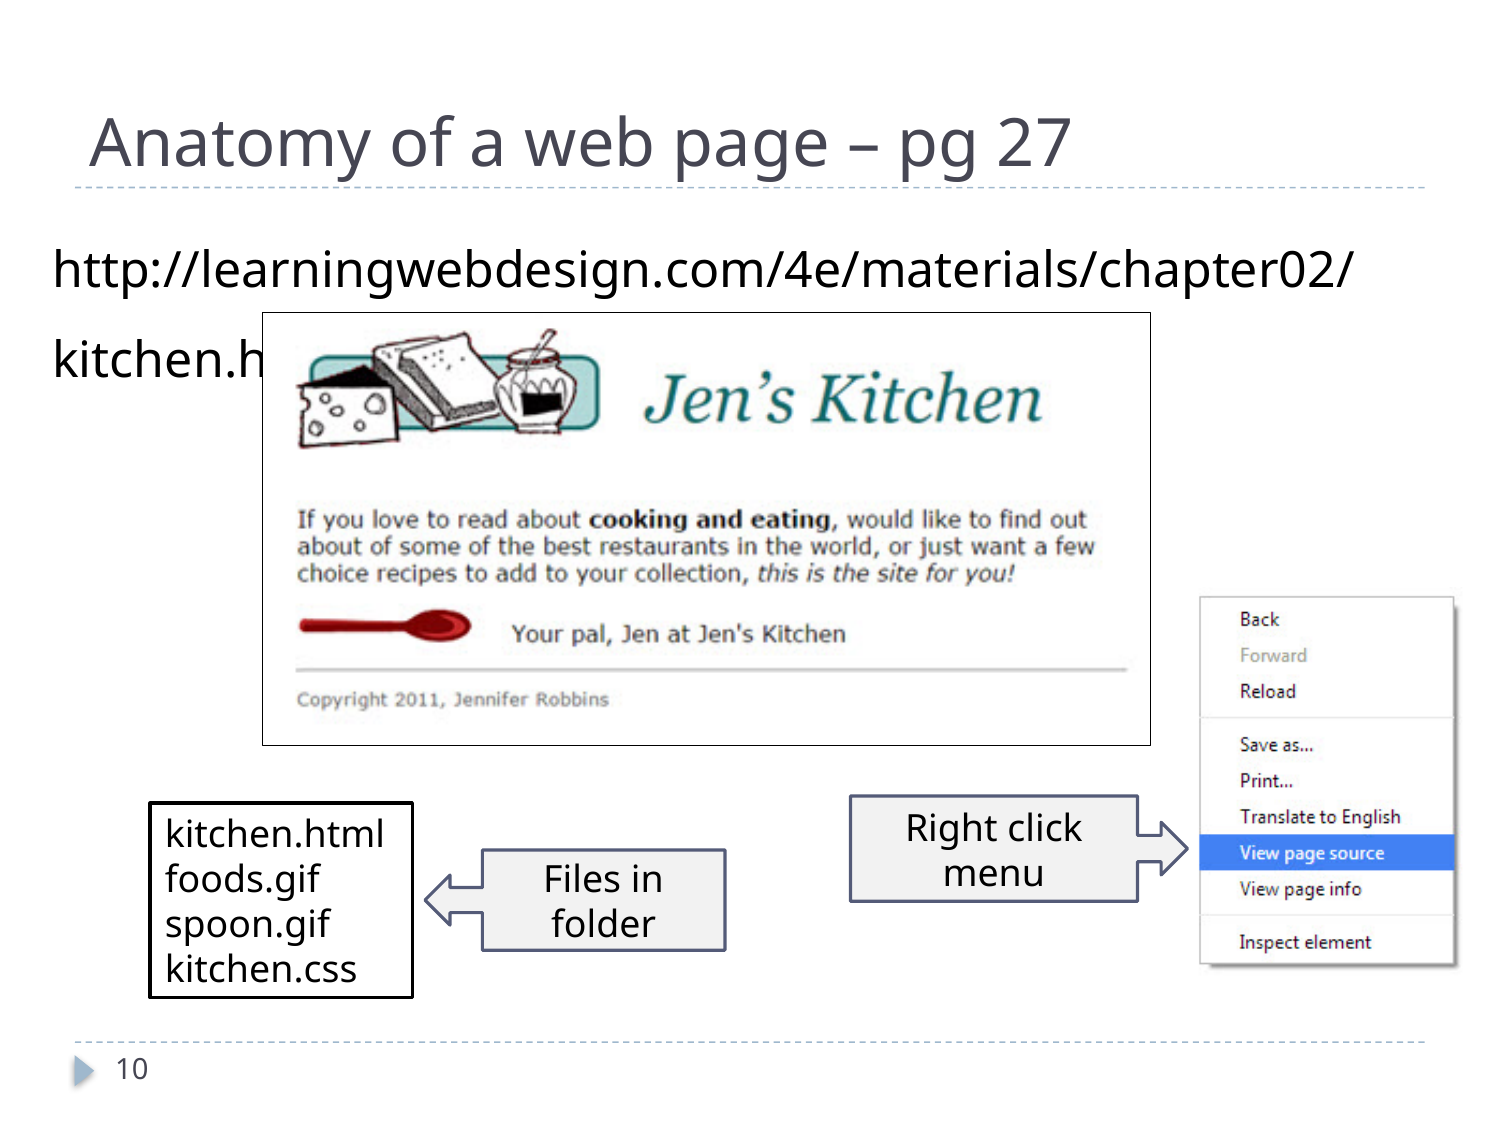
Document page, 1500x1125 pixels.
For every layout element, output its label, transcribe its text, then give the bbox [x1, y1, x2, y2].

title Anatomy of a web page – pg 27 [75, 24, 1425, 188]
text_box Files in folder [423, 848, 727, 952]
picture [262, 312, 1150, 746]
list http://learningwebdesign.com/4e/materials/chapter02/kitchen.html [37, 200, 1463, 1010]
text_box kitchen.html foods.gif spoon.gif kitchen.css [148, 801, 414, 999]
picture [1187, 587, 1476, 985]
text_box Right click menu [848, 794, 1181, 903]
slide_number 10 [100, 1042, 426, 1103]
